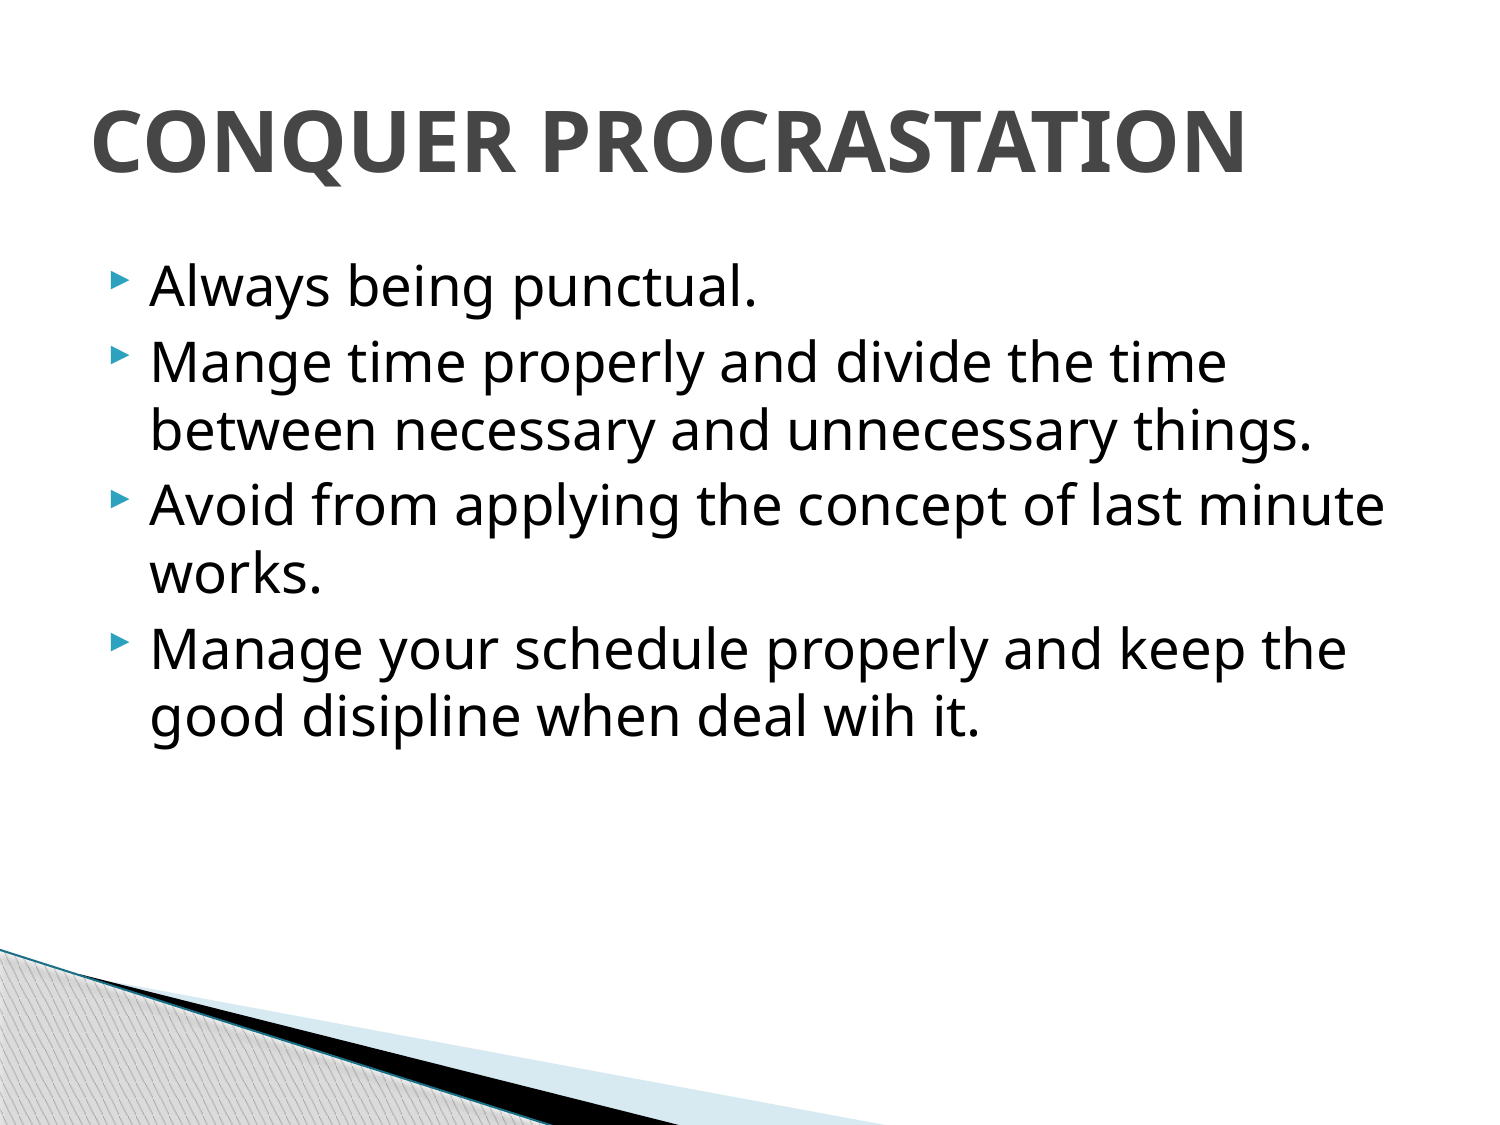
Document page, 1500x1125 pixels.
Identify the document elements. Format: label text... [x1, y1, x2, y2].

title CONQUER PROCRASTATION [75, 45, 1425, 233]
list Always being punctual. Mange time properly and divide the time between necessary and unnecessary things. Avoid from applying the concept of last minute works. Manage your schedule properly and keep the good disipline when deal wih it. [75, 243, 1425, 986]
